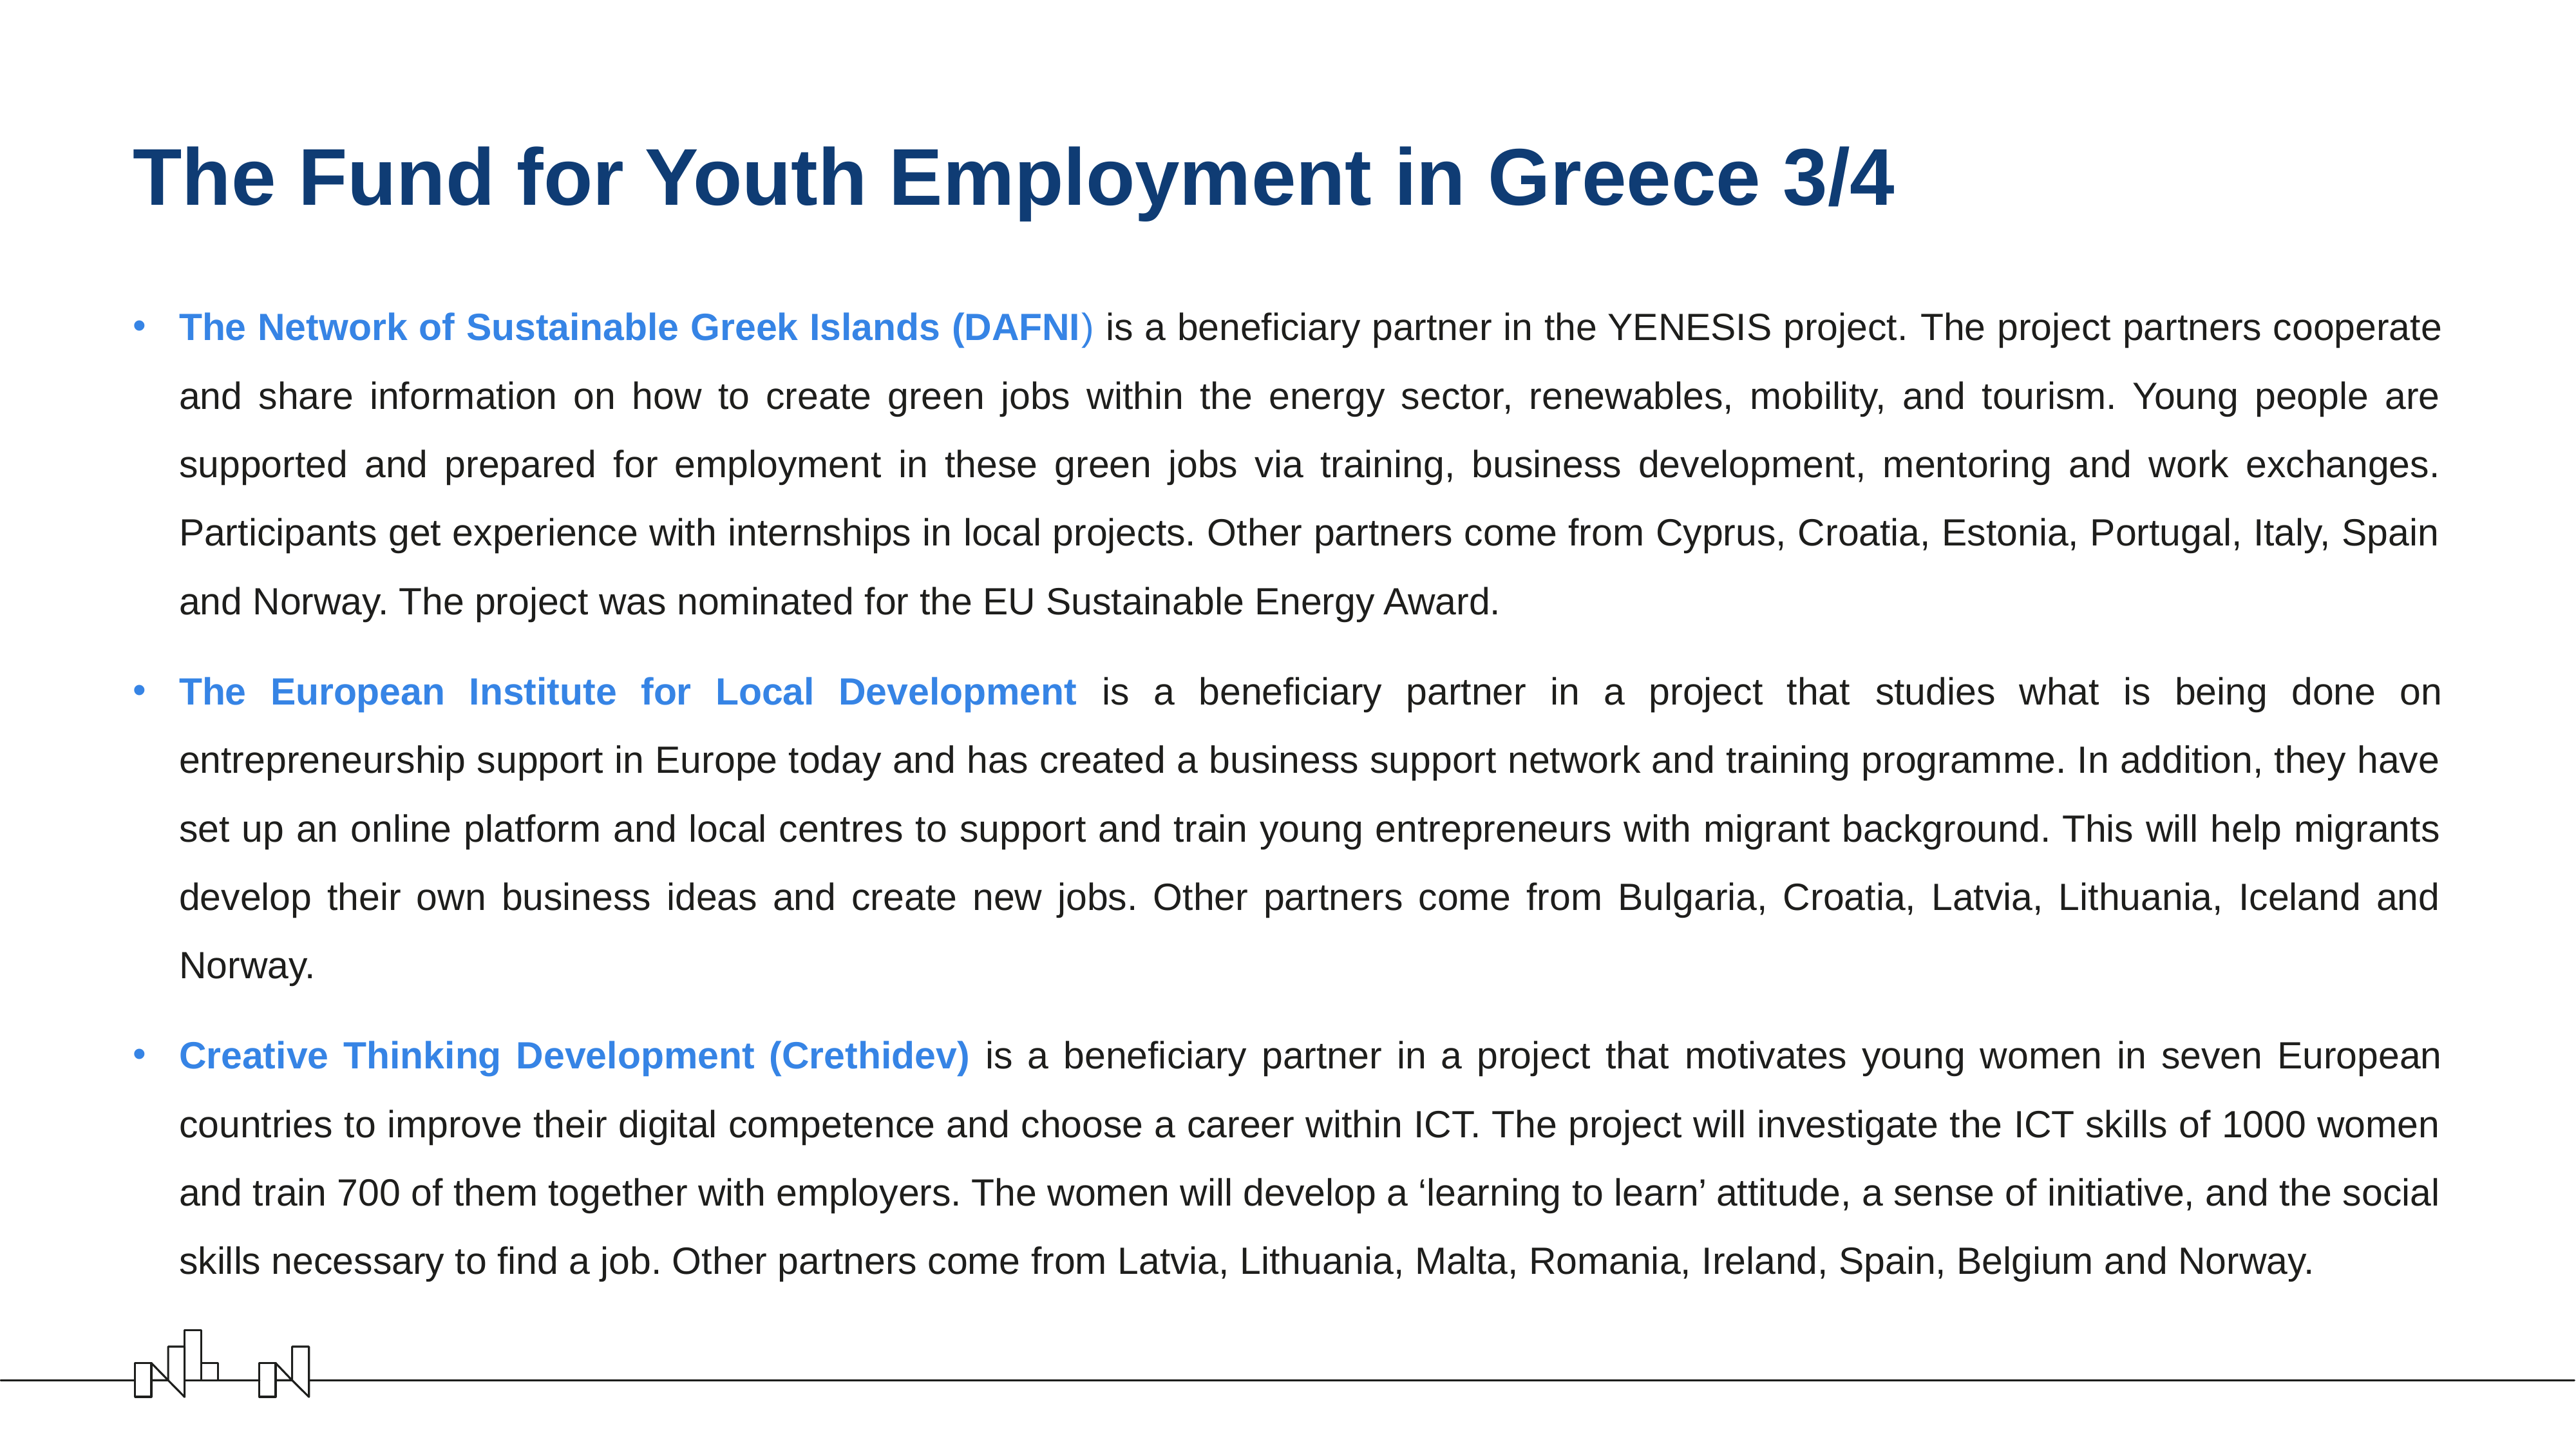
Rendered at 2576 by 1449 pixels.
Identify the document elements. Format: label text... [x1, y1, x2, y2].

list The Network of Sustainable Greek Islands (DAFNI) is a beneficiary partner in the YENESIS project. The project partners cooperate and share information on how to create green jobs within the energy sector, renewables, mobility, and tourism. Young people are supported and prepared for employment in these green jobs via training, business development, mentoring and work exchanges. Participants get experience with internships in local projects. Other partners come from Cyprus, Croatia, Estonia, Portugal, Italy, Spain and Norway. The project was nominated for the EU Sustainable Energy Award. The European Institute for Local Development is a beneficiary partner in a project that studies what is being done on entrepreneurship support in Europe today and has created a business support network and training programme. In addition, they have set up an online platform and local centres to support and train young entrepreneurs with migrant background. This will help migrants develop their own business ideas and create new jobs. Other partners come from Bulgaria, Croatia, Latvia, Lithuania, Iceland and Norway. Creative Thinking Development (Crethidev) is a beneficiary partner in a project that motivates young women in seven European countries to improve their digital competence and choose a career within ICT. The project will investigate the ICT skills of 1000 women and train 700 of them together with employers. The women will develop a ‘learning to learn’ attitude, a sense of initiative, and the social skills necessary to find a job. Other partners come from Latvia, Lithuania, Malta, Romania, Ireland, Spain, Belgium and Norway. [133, 222, 2443, 1298]
title The Fund for Youth Employment in Greece 3/4 [133, 124, 2443, 222]
